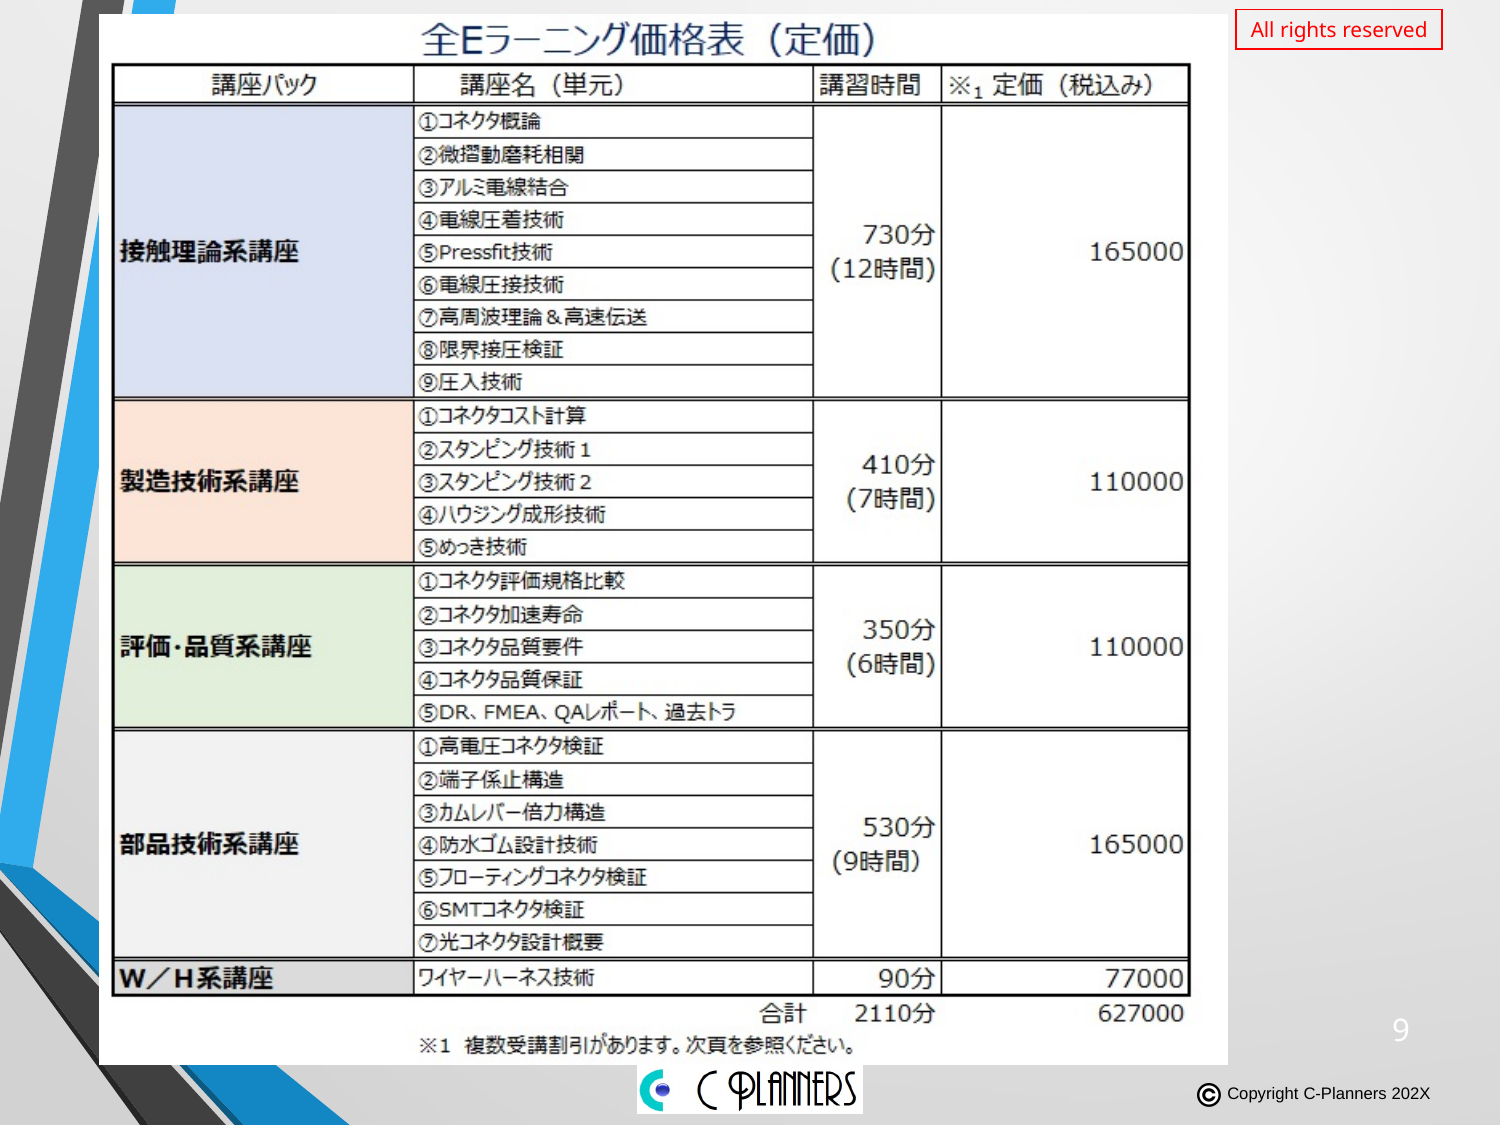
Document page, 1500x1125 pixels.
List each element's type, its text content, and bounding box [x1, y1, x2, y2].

slide_number 9 [1354, 1001, 1425, 1062]
picture [1196, 1082, 1221, 1107]
text_box Copyright C-Planners 202X [1136, 1075, 1500, 1111]
picture [99, 13, 1228, 1114]
